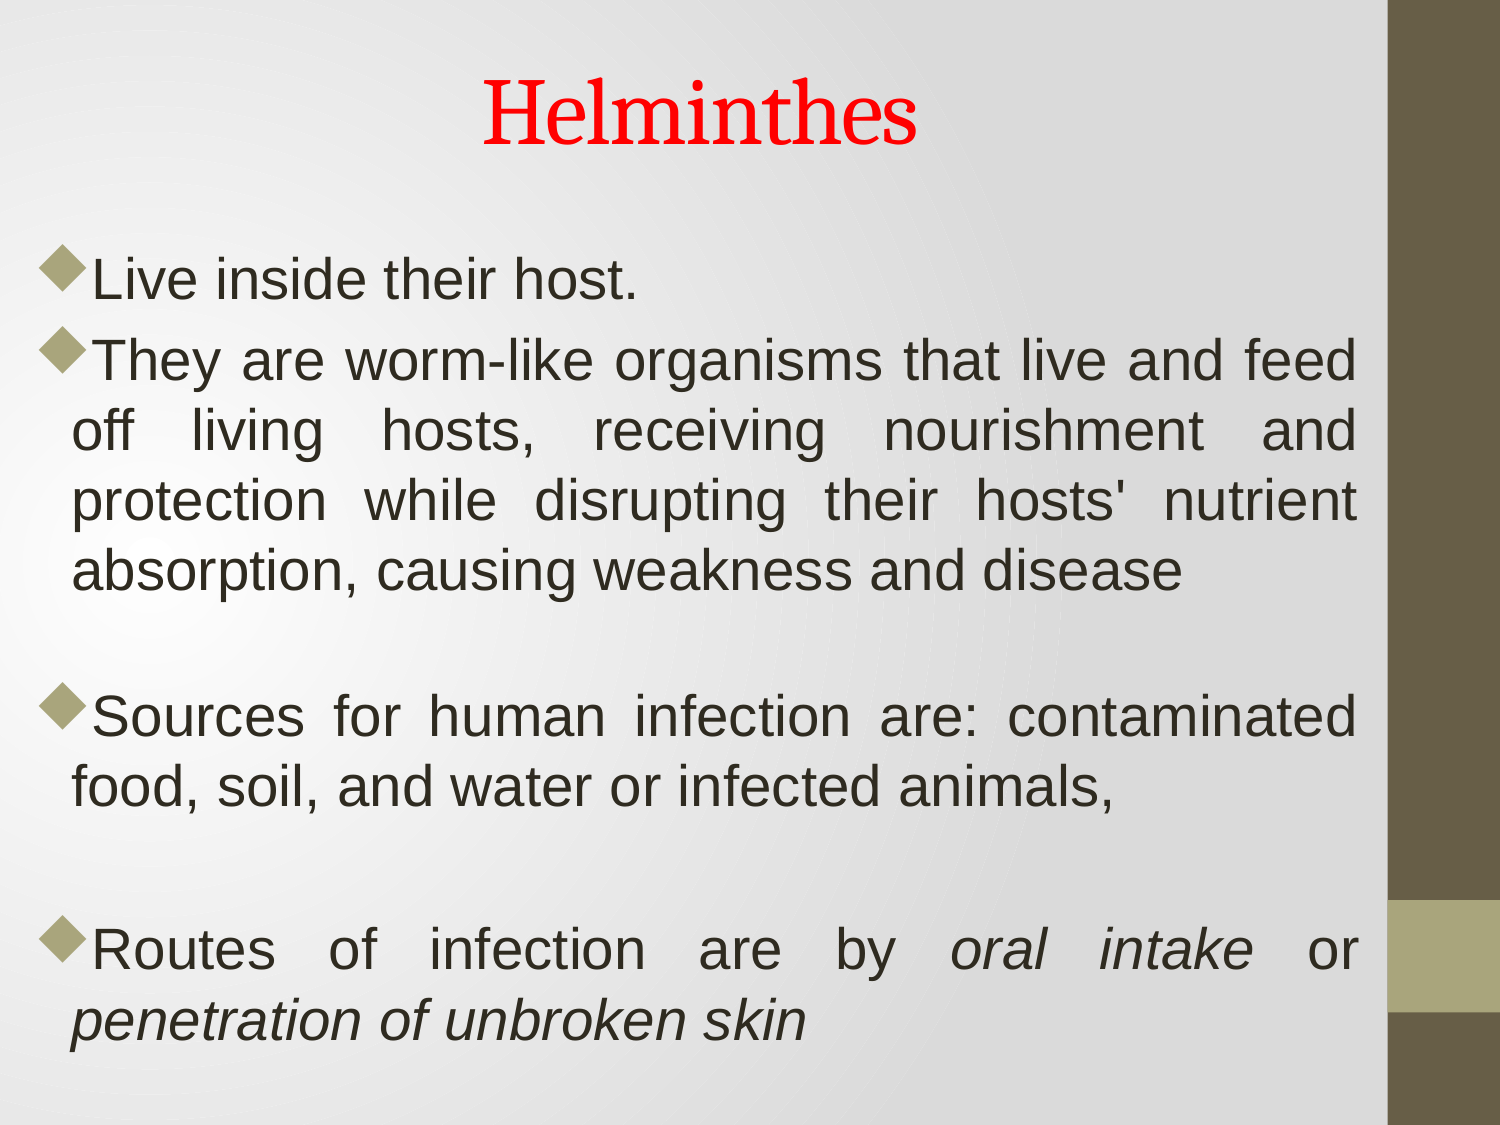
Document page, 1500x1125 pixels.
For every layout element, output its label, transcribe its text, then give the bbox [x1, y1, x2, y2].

title Helminthes [75, 45, 1325, 166]
list Live inside their host. They are worm-like organisms that live and feed off living hosts, receiving nourishment and protection while disrupting their hosts' nutrient absorption, causing weakness and disease Sources for human infection are: contaminated food, soil, and water or infected animals, Routes of infection are by oral intake or penetration of unbroken skin [0, 166, 1375, 1125]
